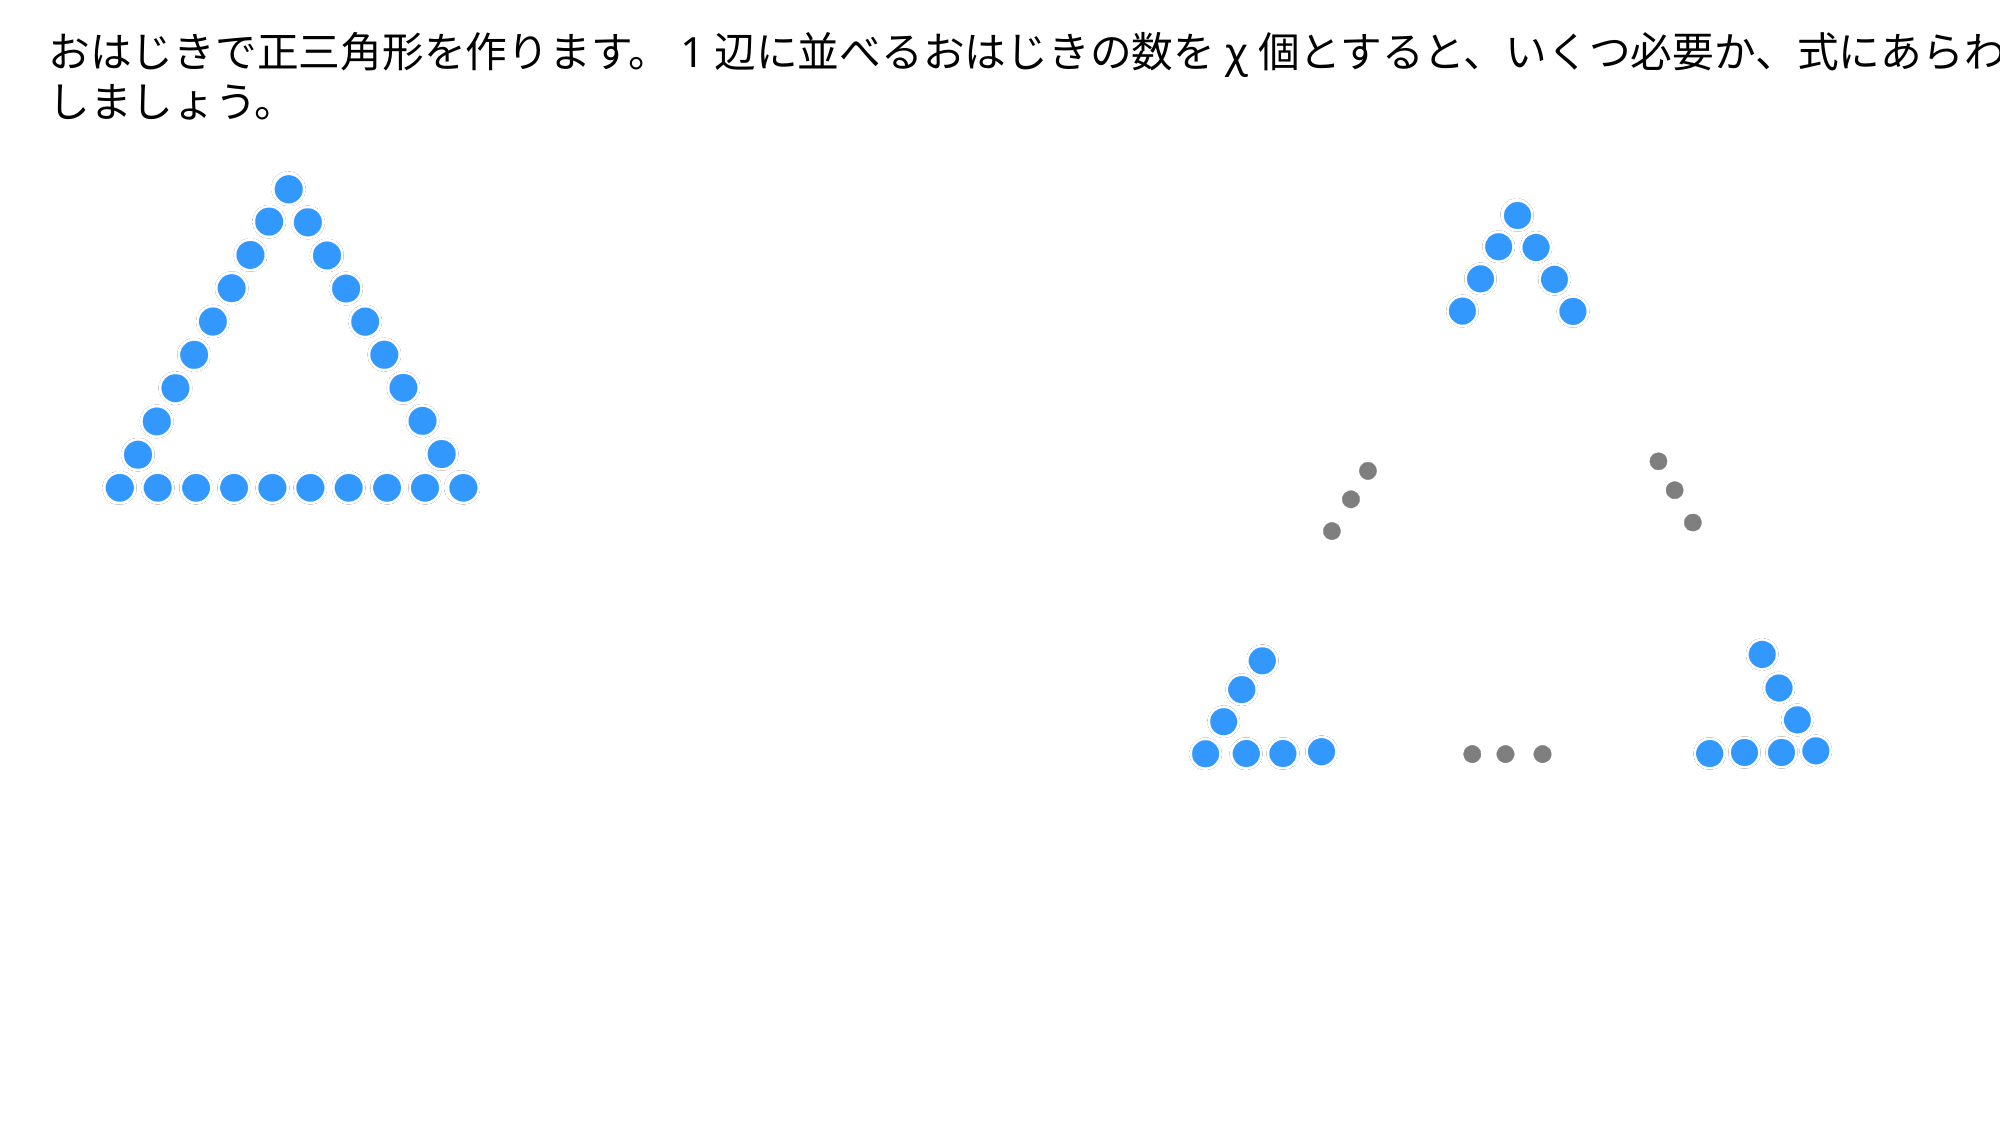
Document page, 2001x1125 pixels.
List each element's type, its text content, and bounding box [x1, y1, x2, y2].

text_box おはじきで正三角形を作ります。1辺に並べるおはじきの数をχ個とすると、いくつ必要か、式にあらわしましょう。 [33, 17, 2000, 133]
picture [102, 171, 480, 505]
picture [1189, 197, 1832, 770]
